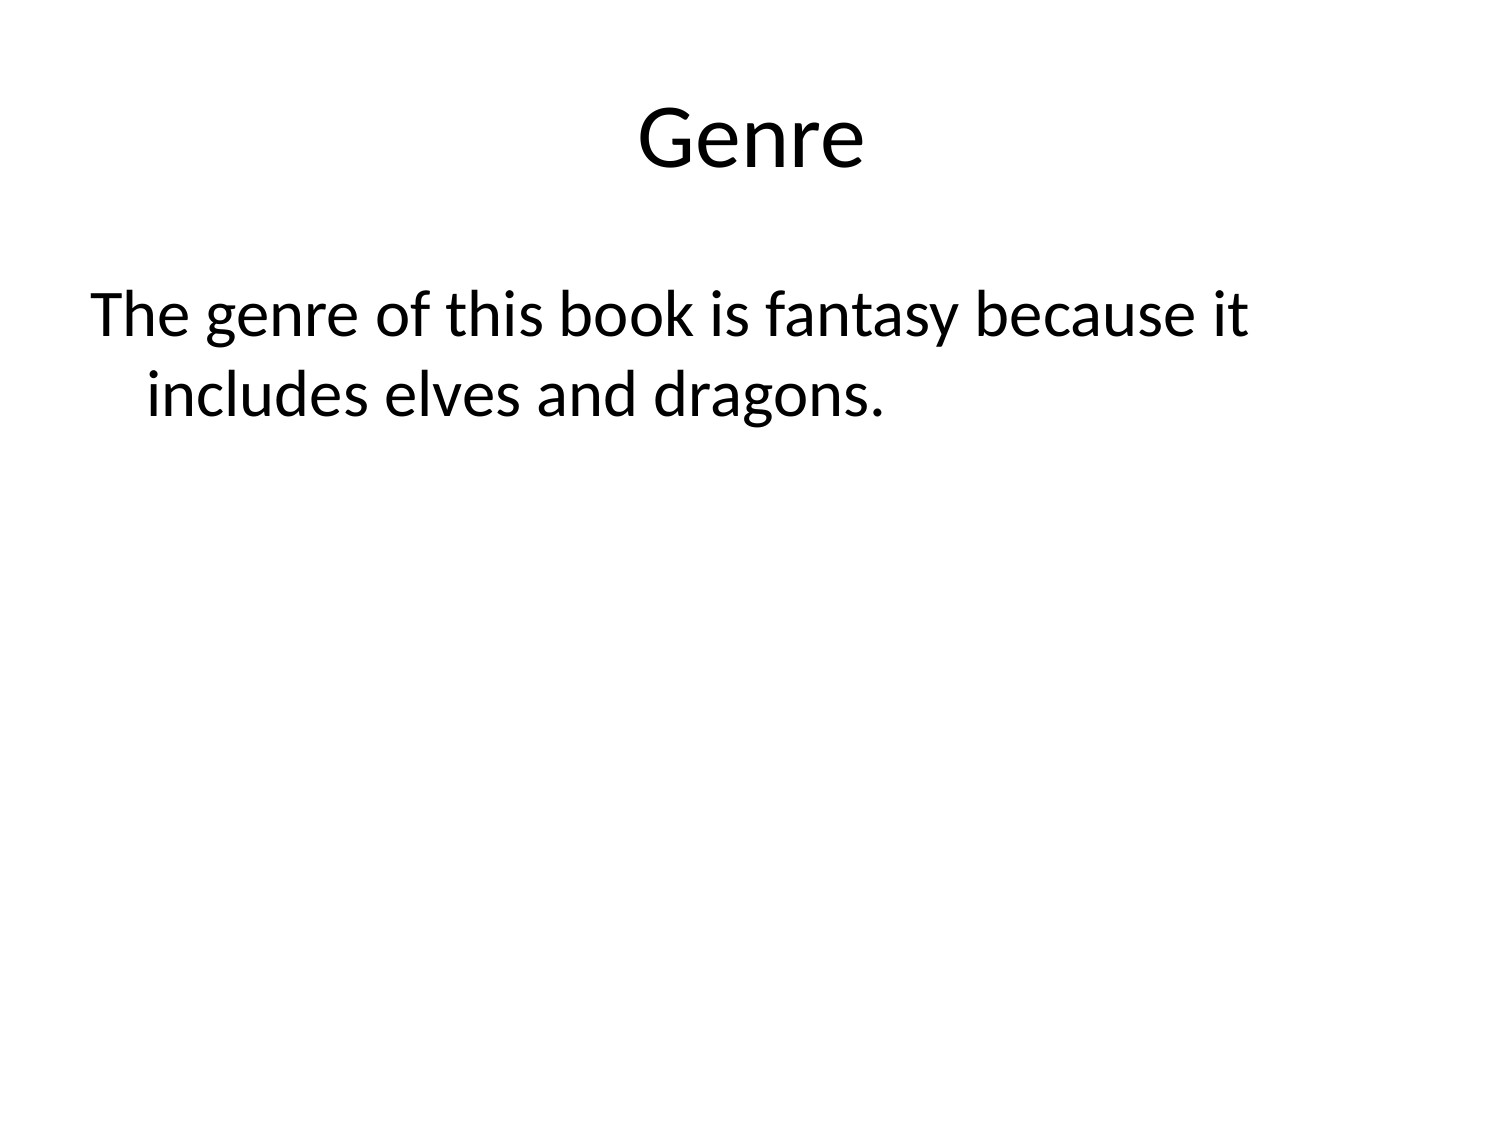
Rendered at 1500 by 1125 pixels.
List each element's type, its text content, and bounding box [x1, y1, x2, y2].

list The genre of this book is fantasy because it includes elves and dragons. [75, 262, 1425, 1005]
title Genre [87, 37, 1438, 225]
